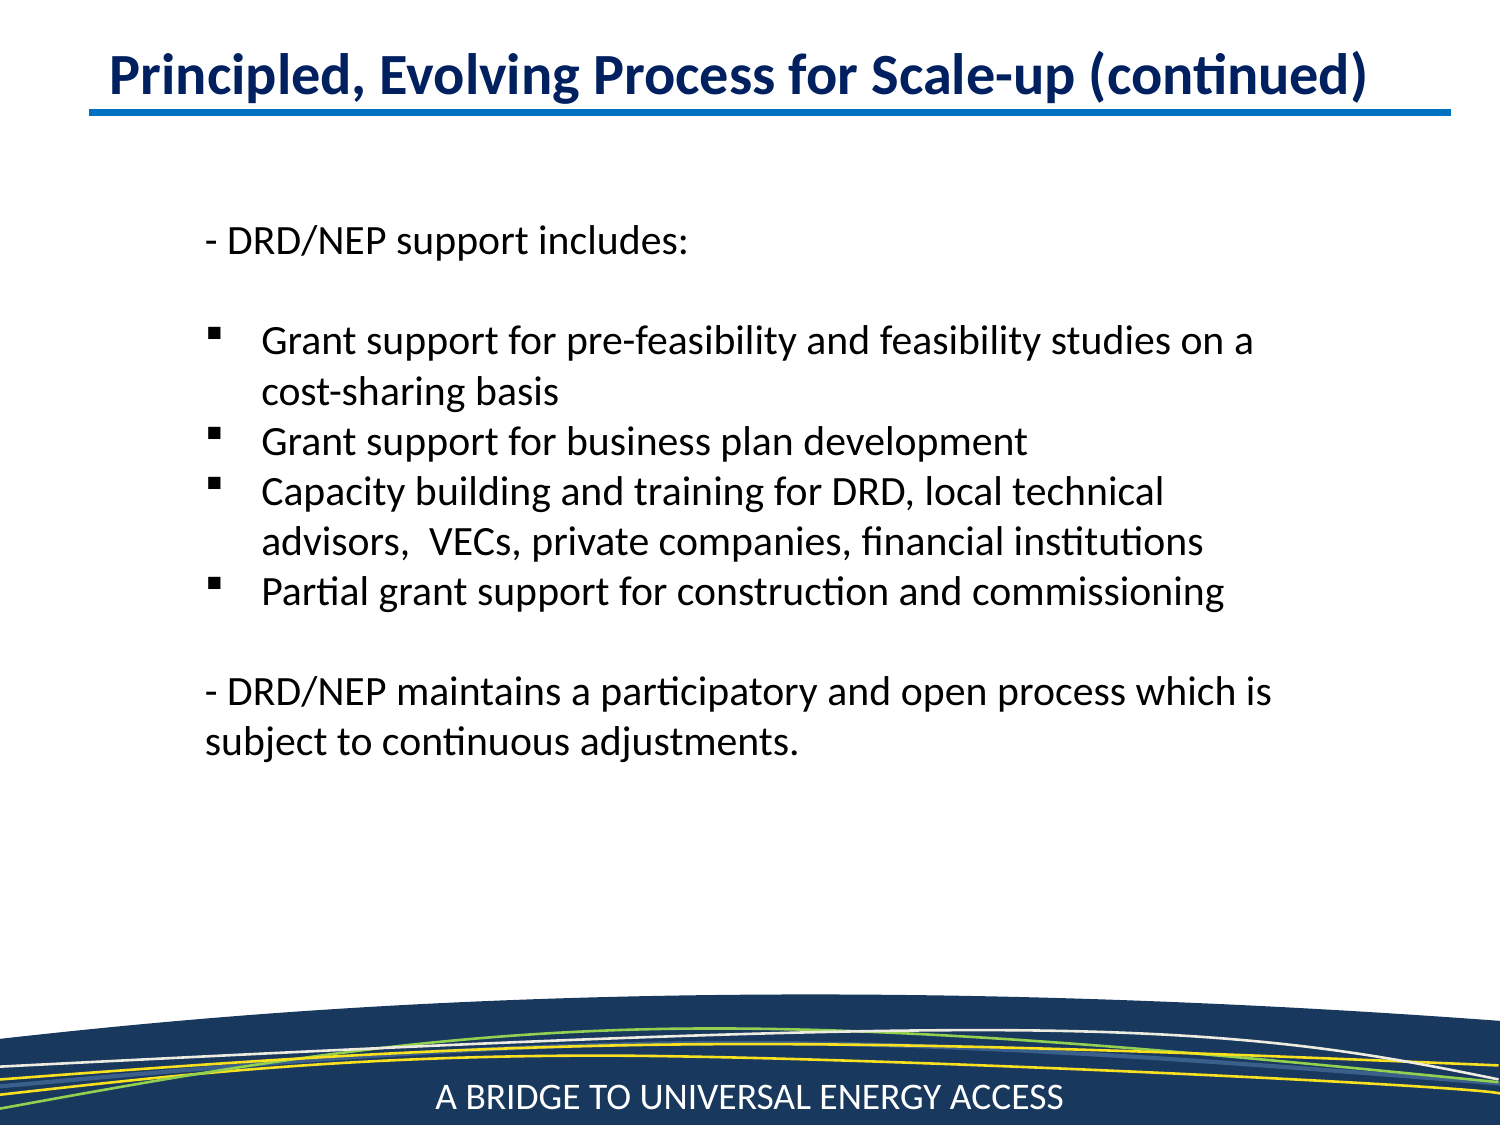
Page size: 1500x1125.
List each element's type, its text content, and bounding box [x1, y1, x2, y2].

text_box [389, 1026, 852, 1045]
text_box [10, 1028, 1285, 1064]
text_box A Bridge to Universal Energy Access [0, 1064, 1500, 1125]
text_box - DRD/NEP support includes: Grant support for pre-feasibility and feasibility studies on a cost-sharing basis Grant support for business plan development Capacity building and training for DRD, local technical advisors, VECs, private companies, financial institutions Partial grant support for construction and commissioning - DRD/NEP maintains a participatory and open process which is subject to continuous adjustments. [190, 205, 1306, 771]
text_box [0, 994, 1500, 1064]
slide_number 16 [1074, 1042, 1425, 1103]
text_box Principled, Evolving Process for Scale-up (continued) [94, 18, 1445, 99]
text_box [65, 78, 1378, 266]
text_box [1425, 1060, 1499, 1064]
